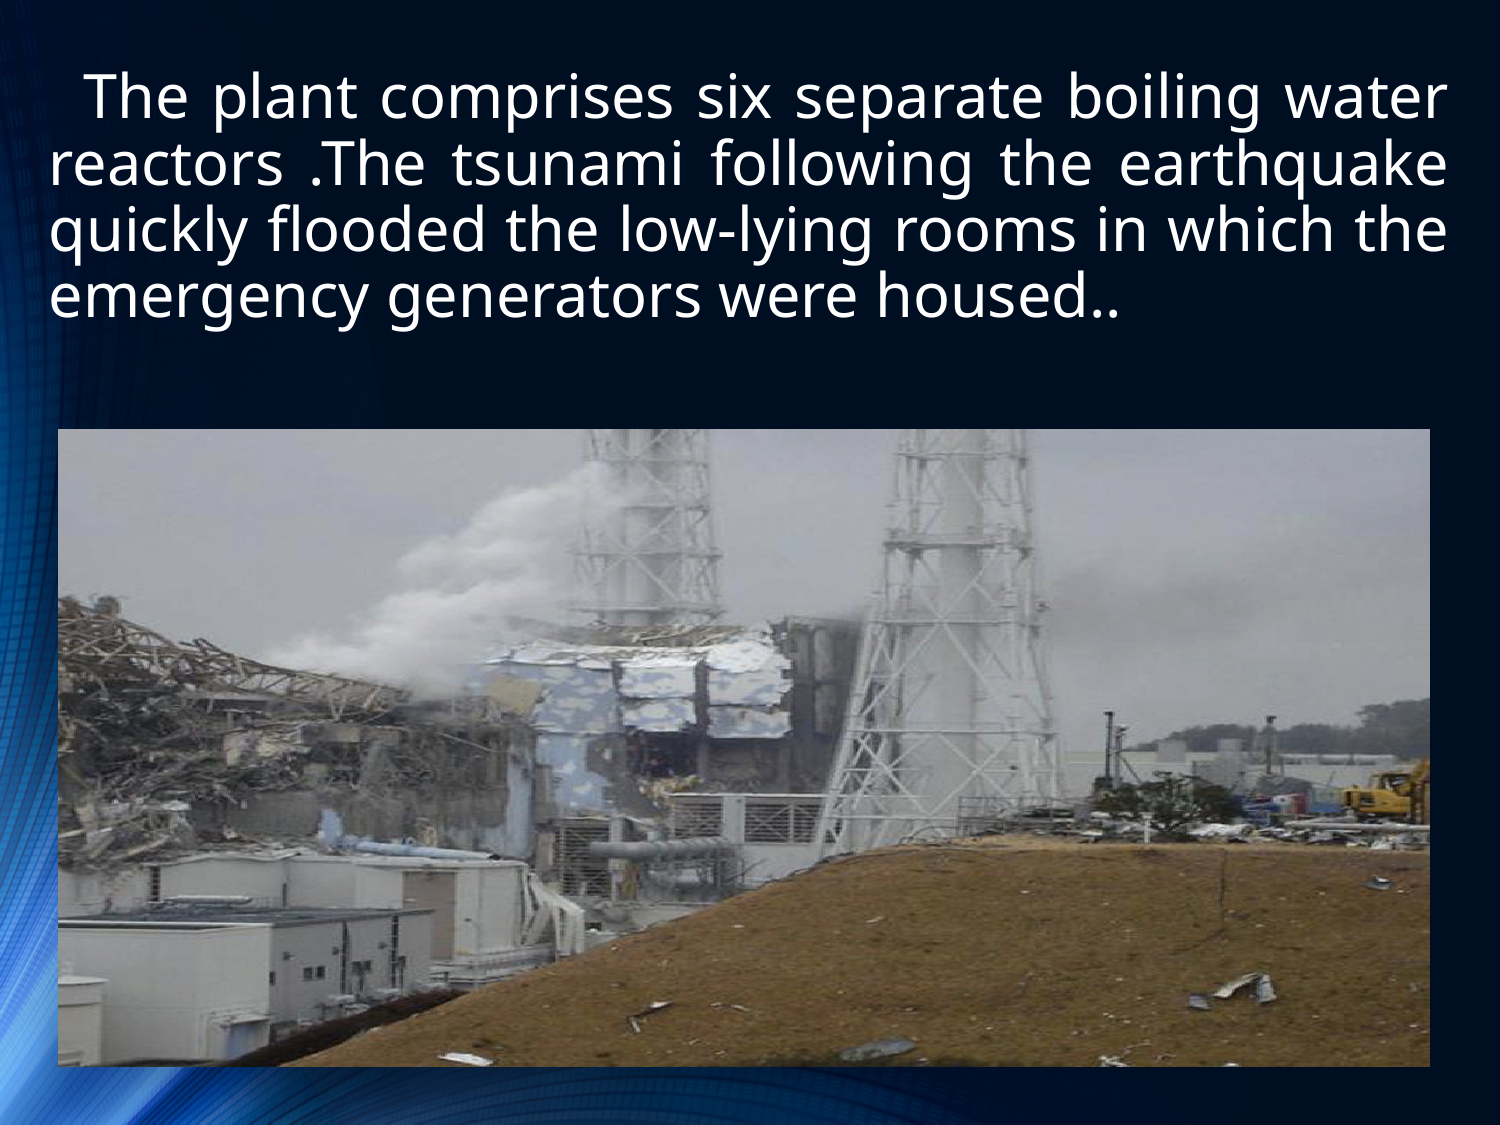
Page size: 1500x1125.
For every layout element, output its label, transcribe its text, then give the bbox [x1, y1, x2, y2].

list The plant comprises six separate boiling water reactors .The tsunami following the earthquake quickly flooded the low-lying rooms in which the emergency generators were housed.. [0, 58, 1465, 344]
picture [0, 0, 1500, 1125]
